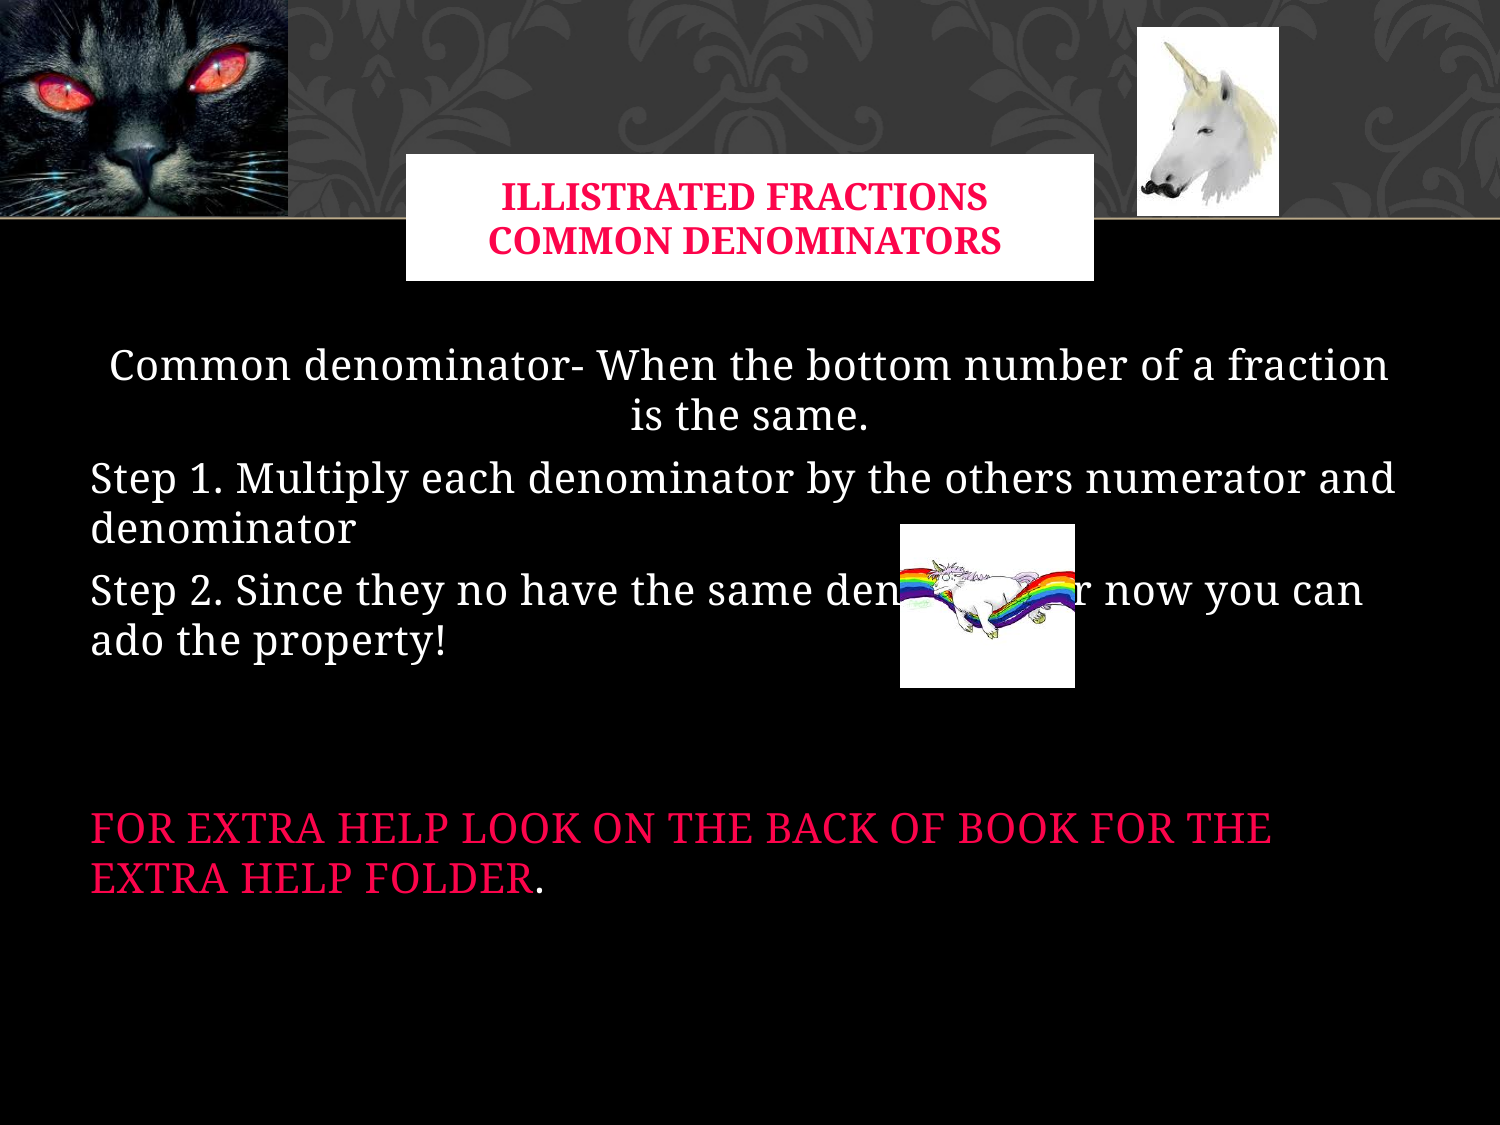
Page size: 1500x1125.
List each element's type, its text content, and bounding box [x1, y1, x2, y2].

title ILLISTRATED FRACTIONS COMMON DENOMINATORS [406, 154, 1094, 281]
list Common denominator- When the bottom number of a fraction is the same. Step 1. Multiply each denominator by the others numerator and denominator Step 2. Since they no have the same denominator now you can ado the property! FOR EXTRA HELP LOOK ON THE BACK OF BOOK FOR THE EXTRA HELP FOLDER. [75, 331, 1425, 1000]
picture [899, 524, 1076, 688]
picture [1137, 27, 1279, 216]
picture [0, 0, 288, 216]
